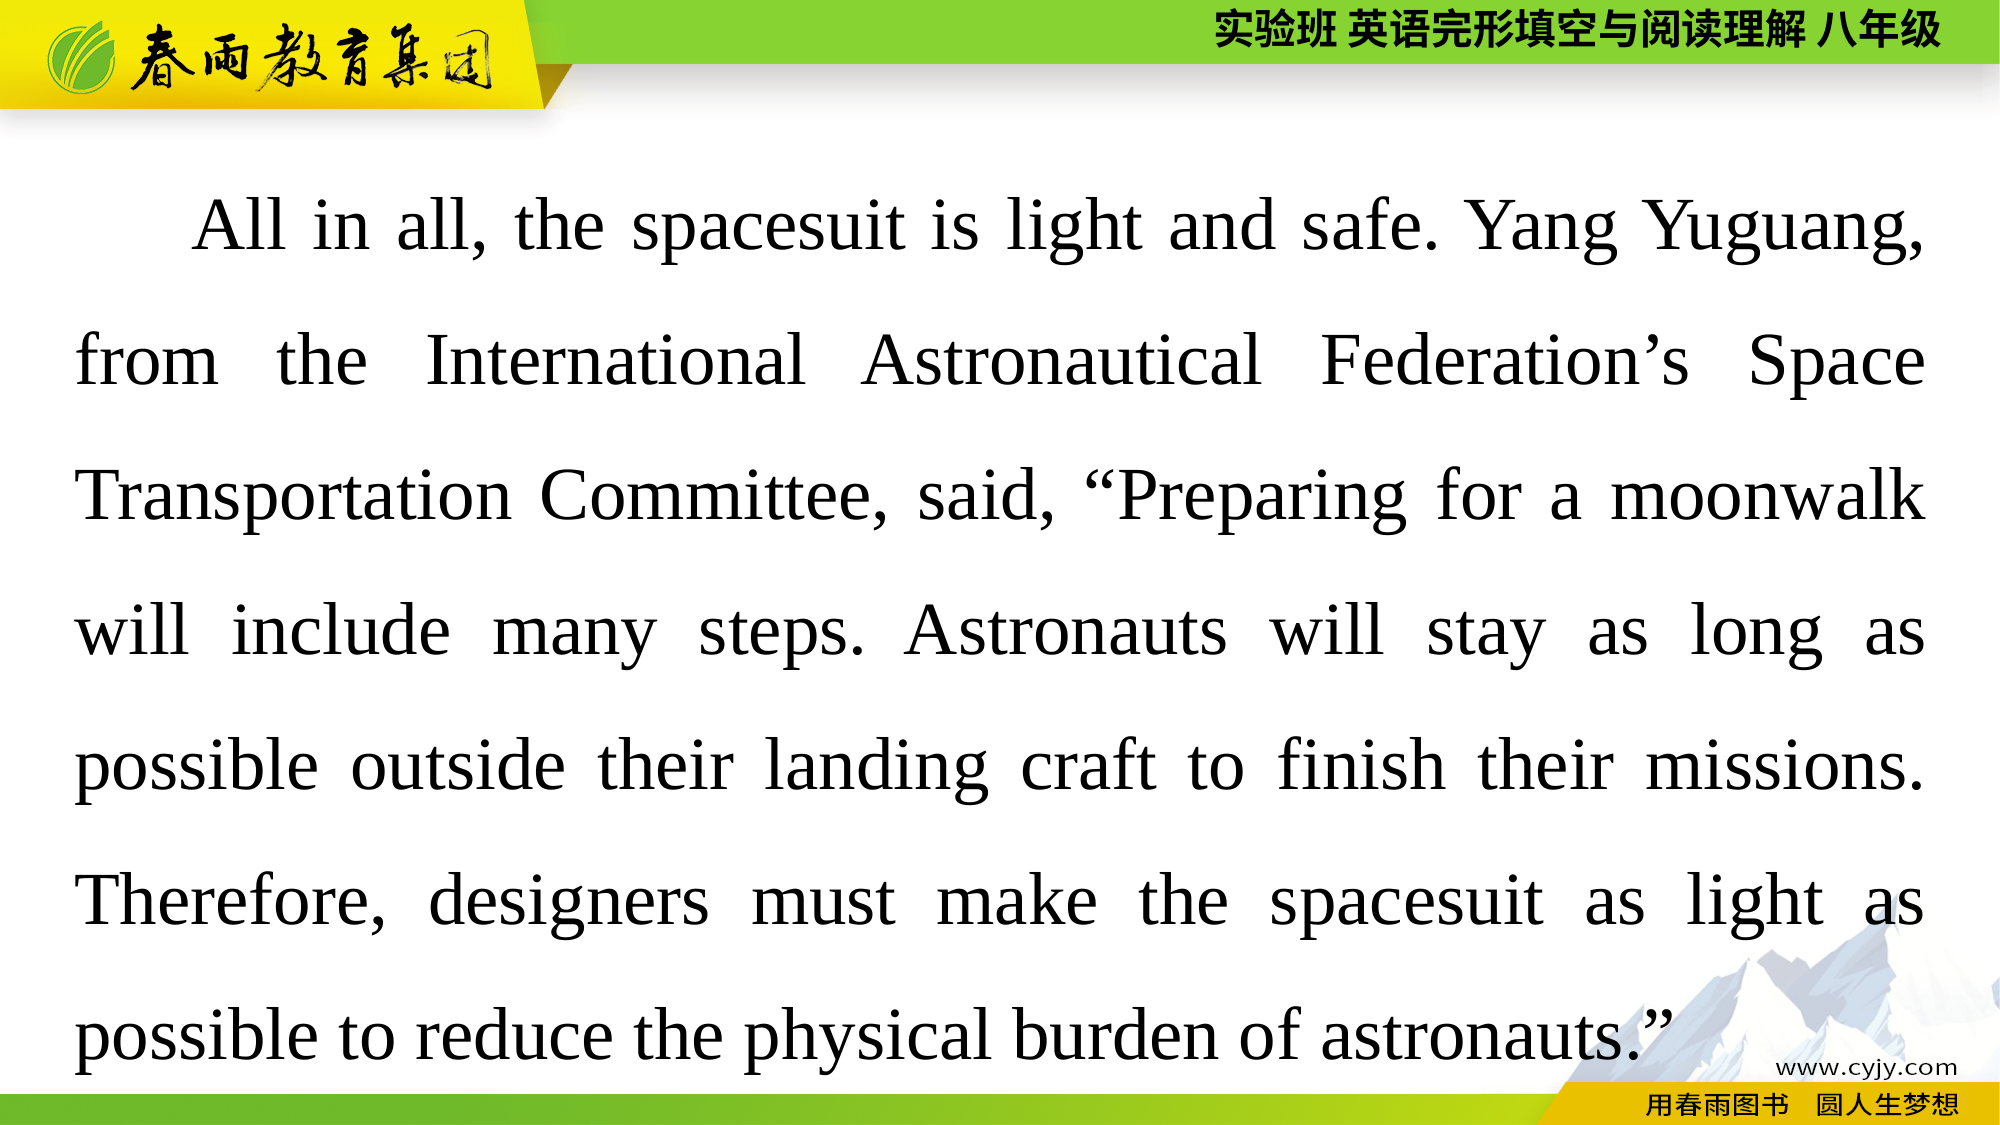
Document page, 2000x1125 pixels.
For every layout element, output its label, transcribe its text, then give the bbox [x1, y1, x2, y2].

list All in all, the spacesuit is light and safe. Yang Yuguang, from the International Astronautical Federation’s Space Transportation Committee, said, “Preparing for a moonwalk will include many steps. Astronauts will stay as long as possible outside their landing craft to finish their missions. Therefore, designers must make the spacesuit as light as possible to reduce the physical burden of astronauts.” [59, 122, 1944, 1076]
picture [0, 0, 2000, 1125]
